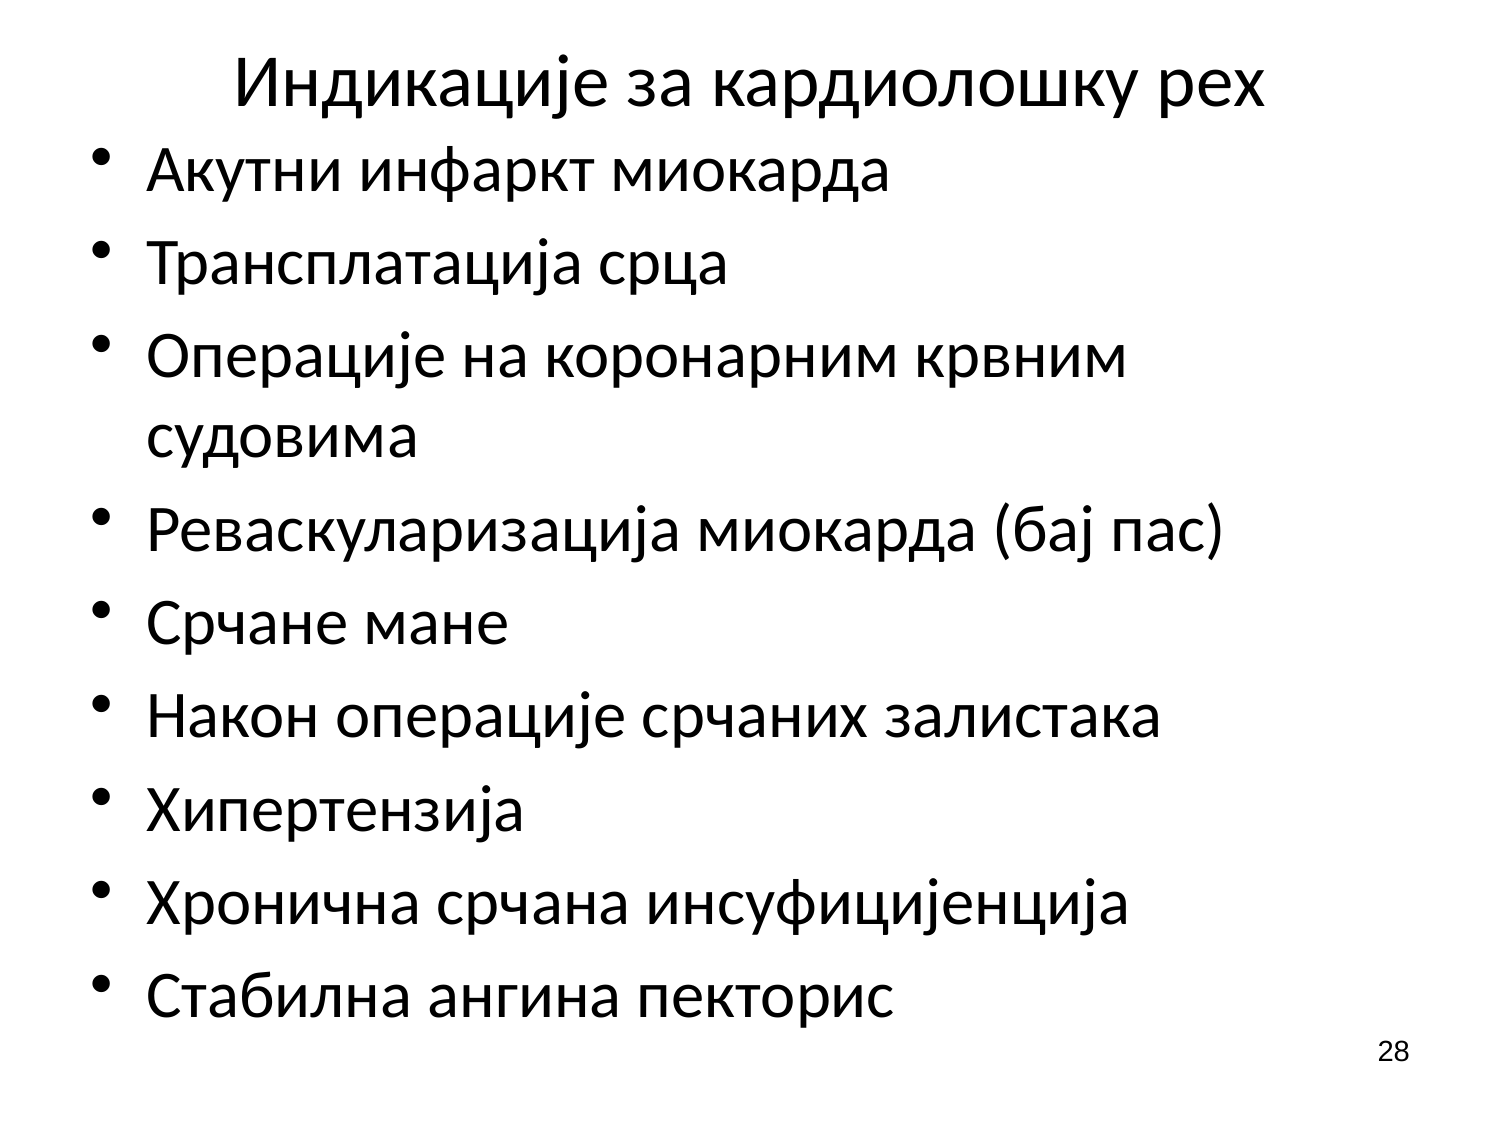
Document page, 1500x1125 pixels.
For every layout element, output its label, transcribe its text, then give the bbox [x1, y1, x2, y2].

list Акутни инфаркт миокарда Трансплатација срца Операције на коронарним крвним судовима Реваскуларизација миокарда (бај пас) Срчане мане Након операције срчаних залистака Хипертензија Хронична срчана инсуфицијенција Стабилна ангина пекторис [75, 117, 1425, 1005]
slide_number 28 [1074, 1024, 1425, 1103]
title Индикације за кардиолошку рех [41, 45, 1459, 129]
